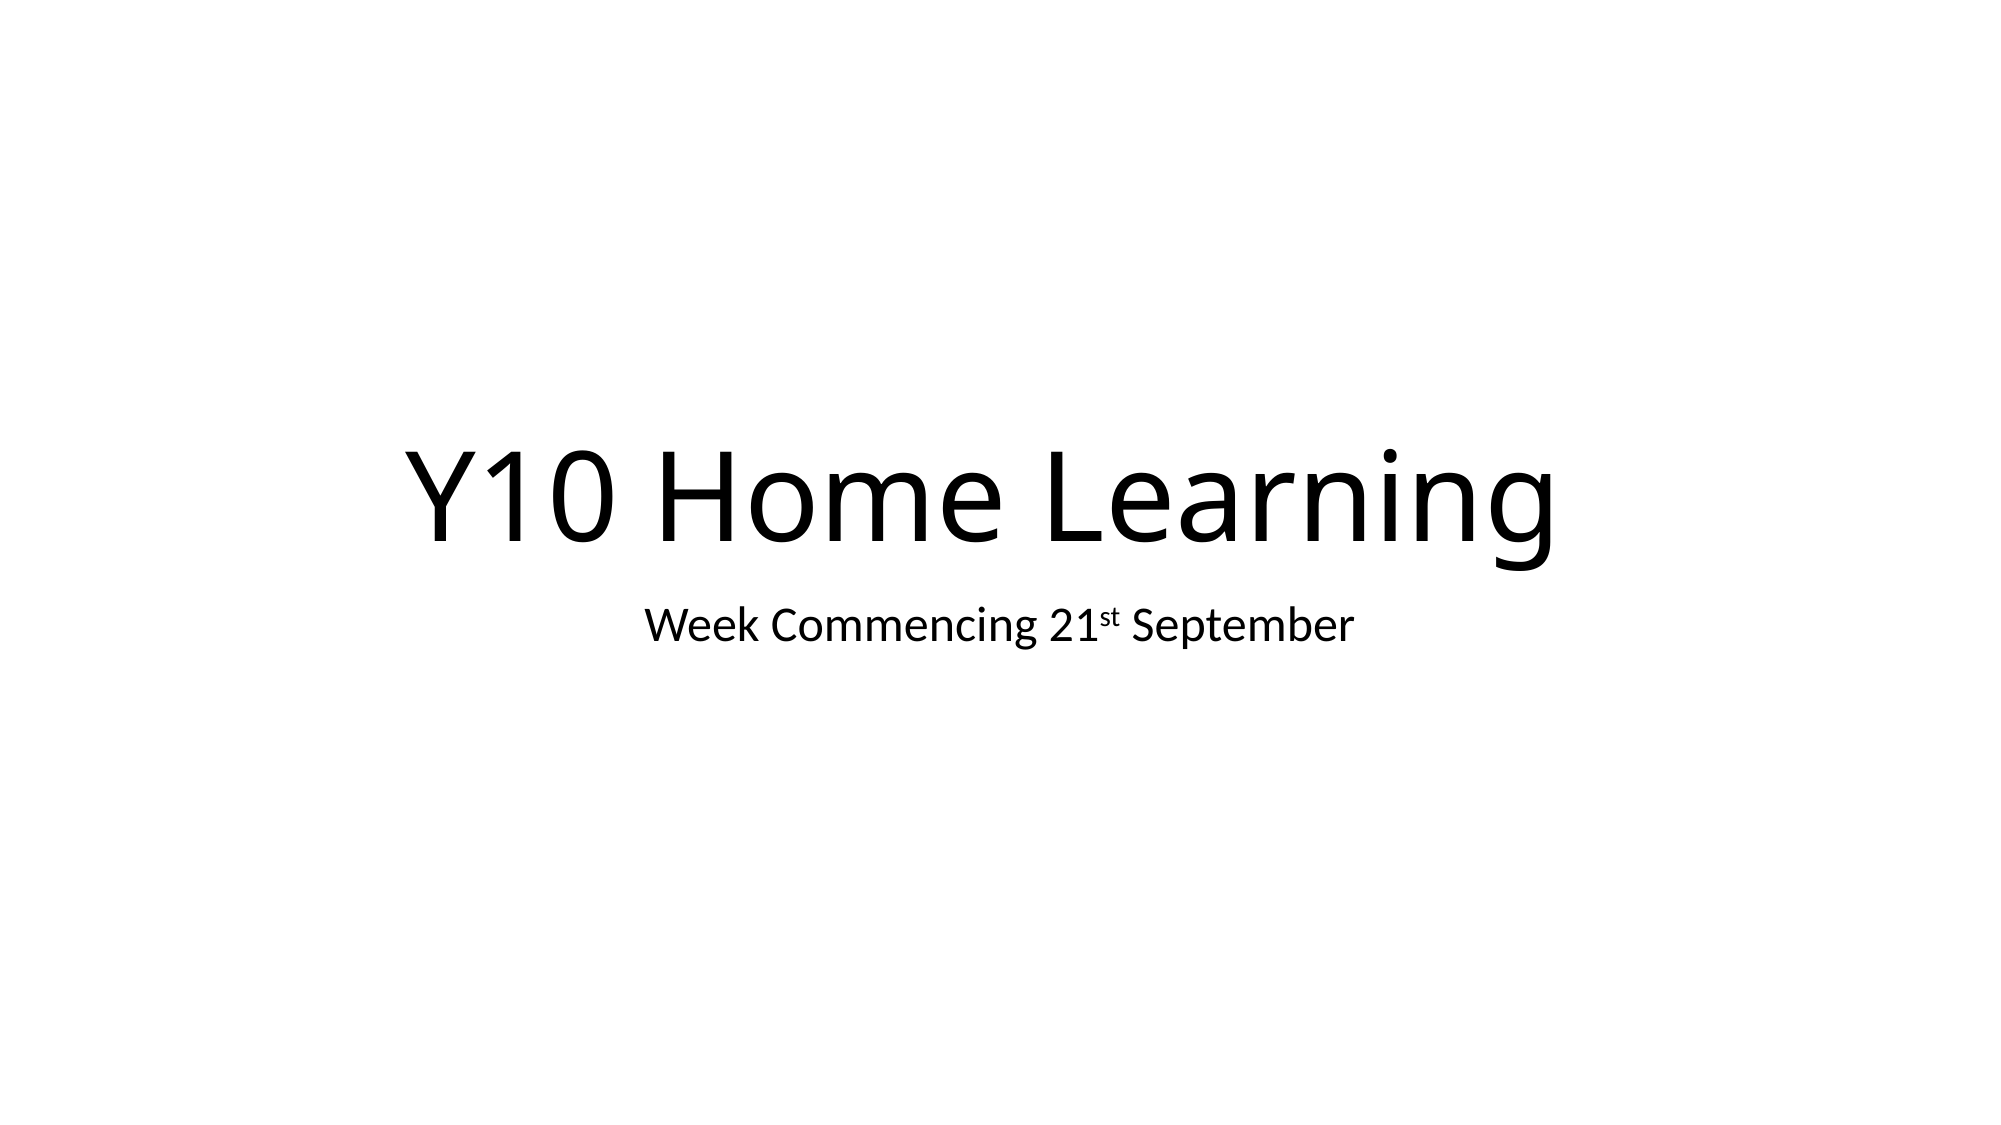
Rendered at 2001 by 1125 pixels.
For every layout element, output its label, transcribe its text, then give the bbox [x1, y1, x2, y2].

subtitle Week Commencing 21st September [249, 590, 1750, 863]
title Y10 Home Learning [249, 184, 1750, 576]
